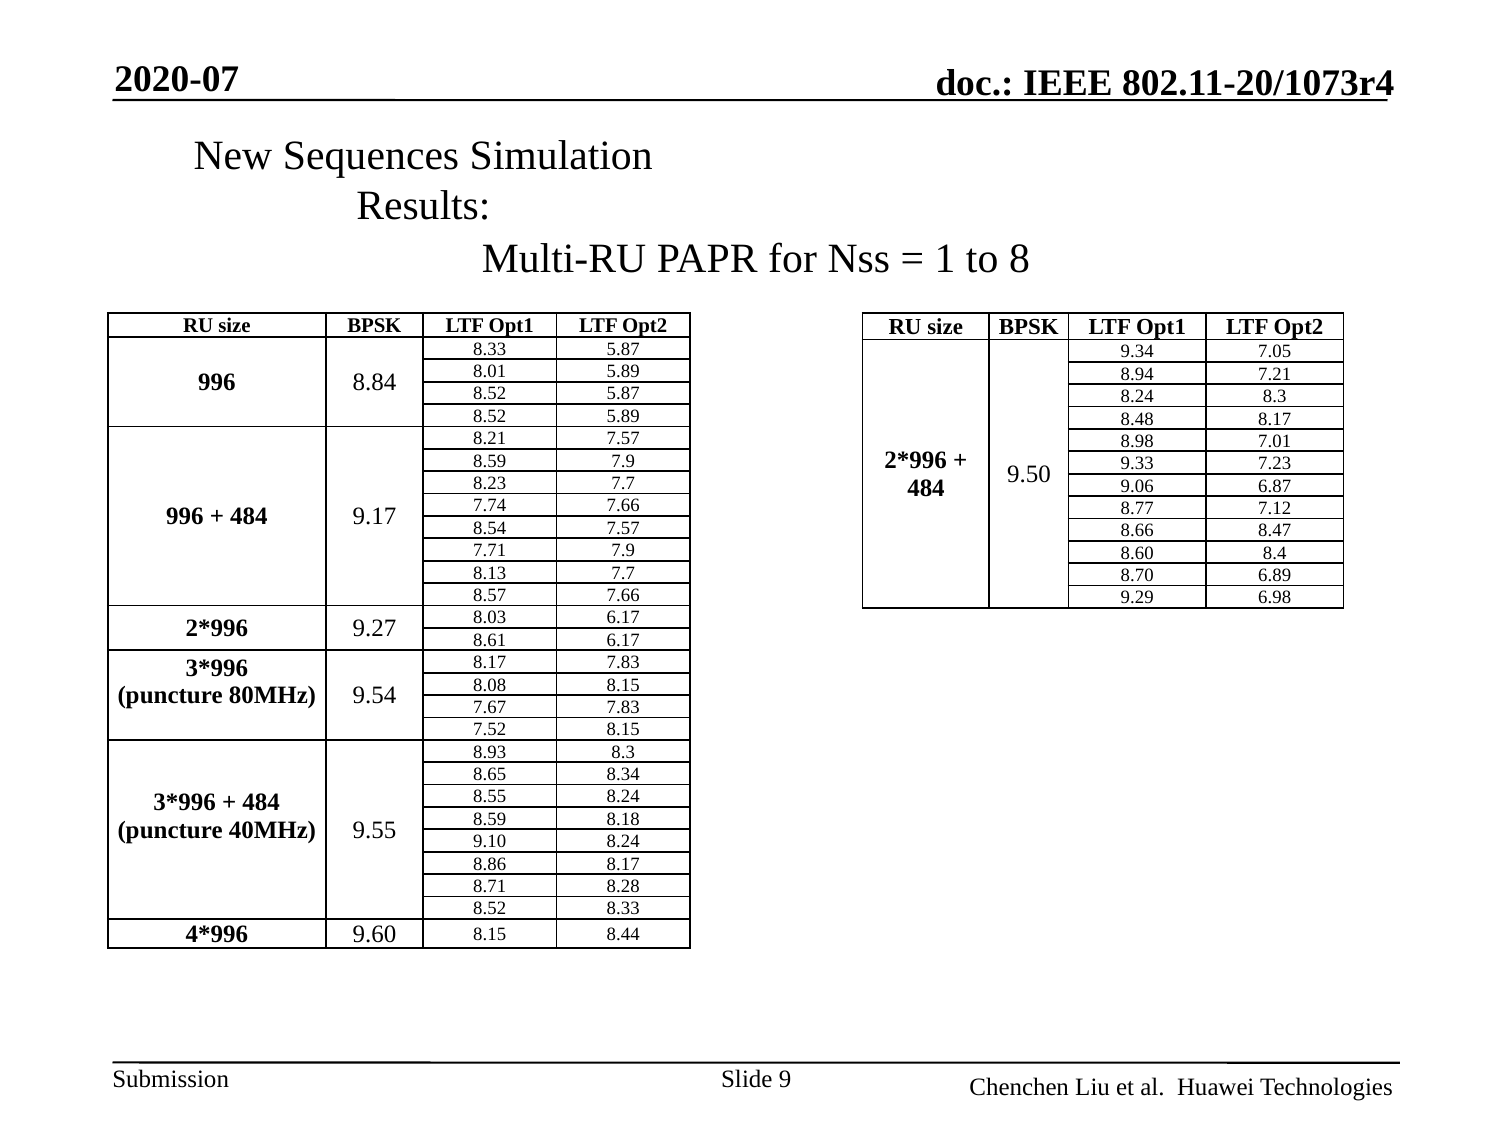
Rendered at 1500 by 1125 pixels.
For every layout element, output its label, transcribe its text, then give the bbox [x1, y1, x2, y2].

table_cell 8.33 [557, 897, 689, 918]
table_cell 8.23 [424, 472, 556, 493]
table_cell 8.15 [424, 920, 556, 947]
text_box Multi-RU PAPR for Nss = 1 to 8 [399, 224, 1113, 287]
table_cell 8.71 [424, 875, 556, 896]
slide_number Slide 9 [712, 1061, 800, 1123]
title New Sequences Simulation Results: [109, 137, 738, 218]
table_cell 7.74 [424, 494, 556, 515]
table_cell 9.06 [1069, 475, 1205, 495]
table_cell 8.17 [1207, 407, 1343, 428]
table_header LTF Opt1 [424, 314, 556, 336]
table_cell 7.52 [424, 718, 556, 739]
table_cell 8.61 [424, 629, 556, 649]
table_cell 8.86 [424, 853, 556, 873]
table_cell 996 + 484 [109, 427, 325, 605]
table_cell 8.57 [424, 584, 556, 605]
table_cell 8.77 [1069, 497, 1205, 518]
table_cell 9.17 [327, 427, 422, 605]
table_cell 8.34 [557, 763, 689, 784]
table_cell 8.52 [424, 383, 556, 403]
table_cell 8.60 [1069, 542, 1205, 562]
table_cell 2*996 + 484 [863, 340, 988, 607]
table_cell 7.7 [557, 472, 689, 493]
table_cell 8.24 [1069, 385, 1205, 406]
table_cell 9.55 [327, 741, 422, 918]
table_cell 8.18 [557, 808, 689, 828]
table_cell 8.3 [1207, 385, 1343, 406]
table_cell 7.83 [557, 696, 689, 717]
table_cell 7.7 [557, 562, 689, 582]
table_cell 8.47 [1207, 519, 1343, 540]
table_cell 8.28 [557, 875, 689, 896]
table_cell 2*996 [109, 606, 325, 649]
table_cell 8.3 [557, 741, 689, 761]
table_cell 8.52 [424, 405, 556, 426]
table_cell 8.59 [424, 808, 556, 828]
table_cell 5.87 [557, 338, 689, 358]
table_header LTF Opt2 [557, 314, 689, 336]
table_cell 996 [109, 338, 325, 426]
table_cell 7.66 [557, 494, 689, 515]
slide_number 2020-07 [114, 54, 423, 100]
table_cell 9.34 [1069, 340, 1205, 361]
table_cell 8.65 [424, 763, 556, 784]
table_cell 9.50 [990, 340, 1068, 607]
table_cell 6.17 [557, 606, 689, 627]
table_cell 6.87 [1207, 475, 1343, 495]
table_cell 8.24 [557, 785, 689, 806]
table_cell 8.21 [424, 427, 556, 448]
table_cell 7.12 [1207, 497, 1343, 518]
table_cell 8.44 [557, 920, 689, 947]
table_cell 5.89 [557, 360, 689, 381]
table_header BPSK [990, 314, 1068, 339]
table_cell 8.54 [424, 517, 556, 537]
table_cell 8.17 [557, 853, 689, 873]
table_cell 7.57 [557, 517, 689, 537]
table_header RU size [863, 314, 988, 339]
table_cell 9.60 [327, 920, 422, 947]
table_cell 6.98 [1207, 586, 1343, 607]
table_cell 8.4 [1207, 542, 1343, 562]
table_cell 6.89 [1207, 564, 1343, 585]
table_cell 8.94 [1069, 363, 1205, 383]
table_cell 8.48 [1069, 407, 1205, 428]
table_cell 9.27 [327, 606, 422, 649]
table_cell 7.83 [557, 651, 689, 672]
table_cell 4*996 [109, 920, 325, 947]
table_cell 7.05 [1207, 340, 1343, 361]
table_cell 3*996 (puncture 80MHz) [109, 651, 325, 739]
table_cell 8.33 [424, 338, 556, 358]
table_cell 8.17 [424, 651, 556, 672]
table_cell 7.71 [424, 539, 556, 560]
table_cell 7.9 [557, 450, 689, 470]
table_cell 7.57 [557, 427, 689, 448]
table_header BPSK [327, 314, 422, 336]
table_cell 8.24 [557, 830, 689, 851]
table_cell 7.21 [1207, 363, 1343, 383]
table_cell 7.9 [557, 539, 689, 560]
table_cell 9.29 [1069, 586, 1205, 607]
table_cell 8.59 [424, 450, 556, 470]
table_cell 5.87 [557, 383, 689, 403]
table_cell 8.01 [424, 360, 556, 381]
table_cell 9.54 [327, 651, 422, 739]
table_cell 7.66 [557, 584, 689, 605]
table_header RU size [109, 314, 325, 336]
table_cell 7.67 [424, 696, 556, 717]
table_cell 8.98 [1069, 430, 1205, 450]
table_cell 8.52 [424, 897, 556, 918]
table_cell 8.03 [424, 606, 556, 627]
table_cell 8.66 [1069, 519, 1205, 540]
table_cell 3*996 + 484 (puncture 40MHz) [109, 741, 325, 918]
table_cell 7.01 [1207, 430, 1343, 450]
table_cell 9.10 [424, 830, 556, 851]
table_cell 8.15 [557, 718, 689, 739]
table_header LTF Opt2 [1207, 314, 1343, 339]
table_cell 5.89 [557, 405, 689, 426]
table_cell 6.17 [557, 629, 689, 649]
table_cell 8.93 [424, 741, 556, 761]
table_cell 8.13 [424, 562, 556, 582]
table_cell 7.23 [1207, 452, 1343, 473]
table_cell 8.84 [327, 338, 422, 426]
table_cell 8.08 [424, 674, 556, 694]
table_cell 8.55 [424, 785, 556, 806]
table_cell 9.33 [1069, 452, 1205, 473]
table_cell 8.15 [557, 674, 689, 694]
table_header LTF Opt1 [1069, 314, 1205, 339]
table_cell 8.70 [1069, 564, 1205, 585]
